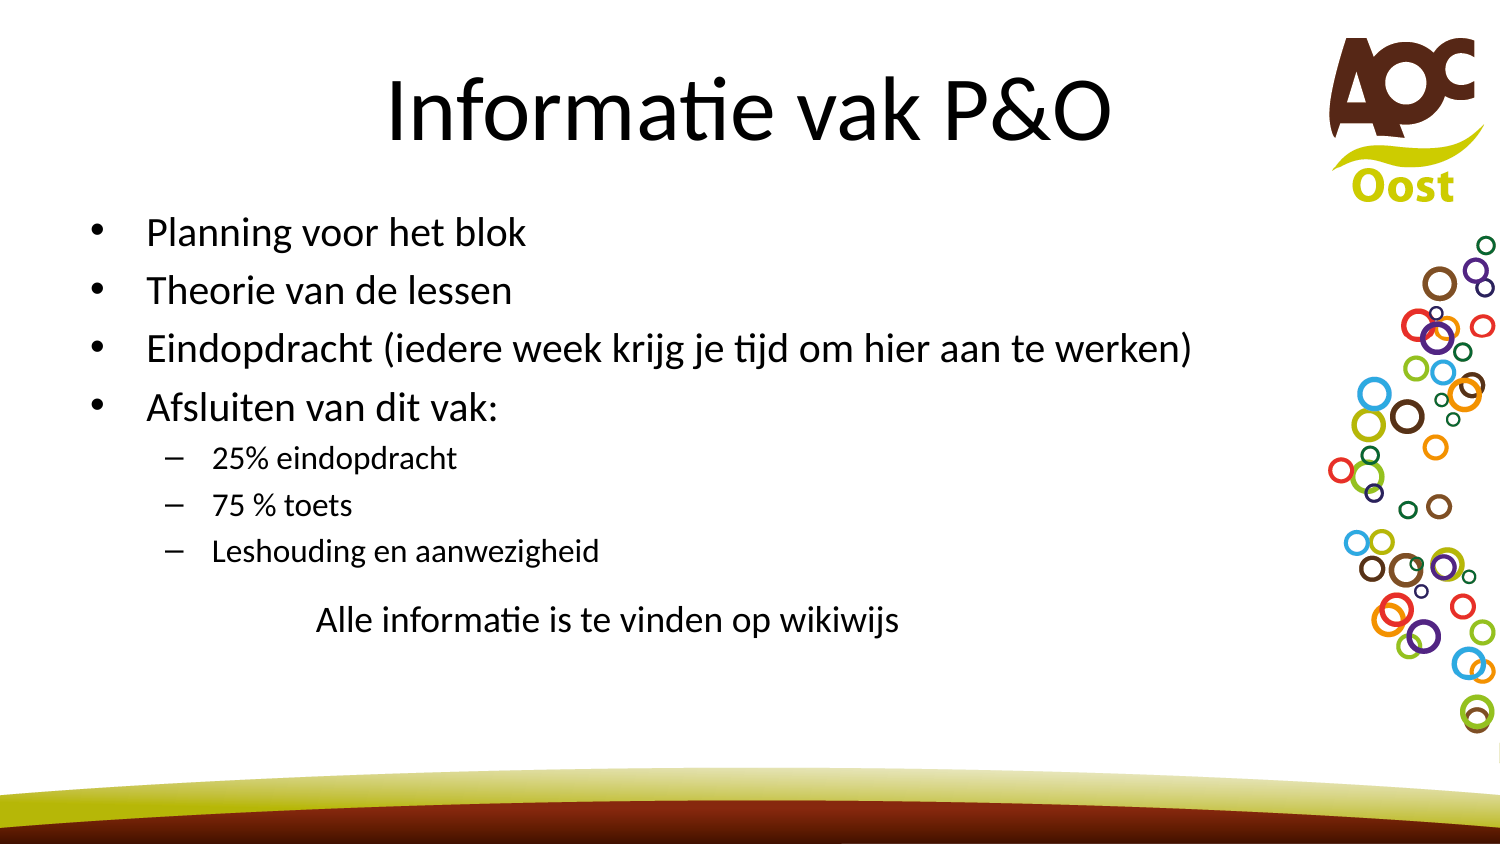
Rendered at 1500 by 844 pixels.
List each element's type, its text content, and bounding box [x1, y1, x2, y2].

title Informatie vak P&O [75, 33, 1425, 175]
picture [0, 0, 1500, 844]
text_box Alle informatie is te vinden op wikiwijs [301, 587, 939, 647]
list Planning voor het blok Theorie van de lessen Eindopdracht (iedere week krijg je tijd om hier aan te werken) Afsluiten van dit vak: 25% eindopdracht 75 % toets Leshouding en aanwezigheid [75, 196, 1425, 754]
